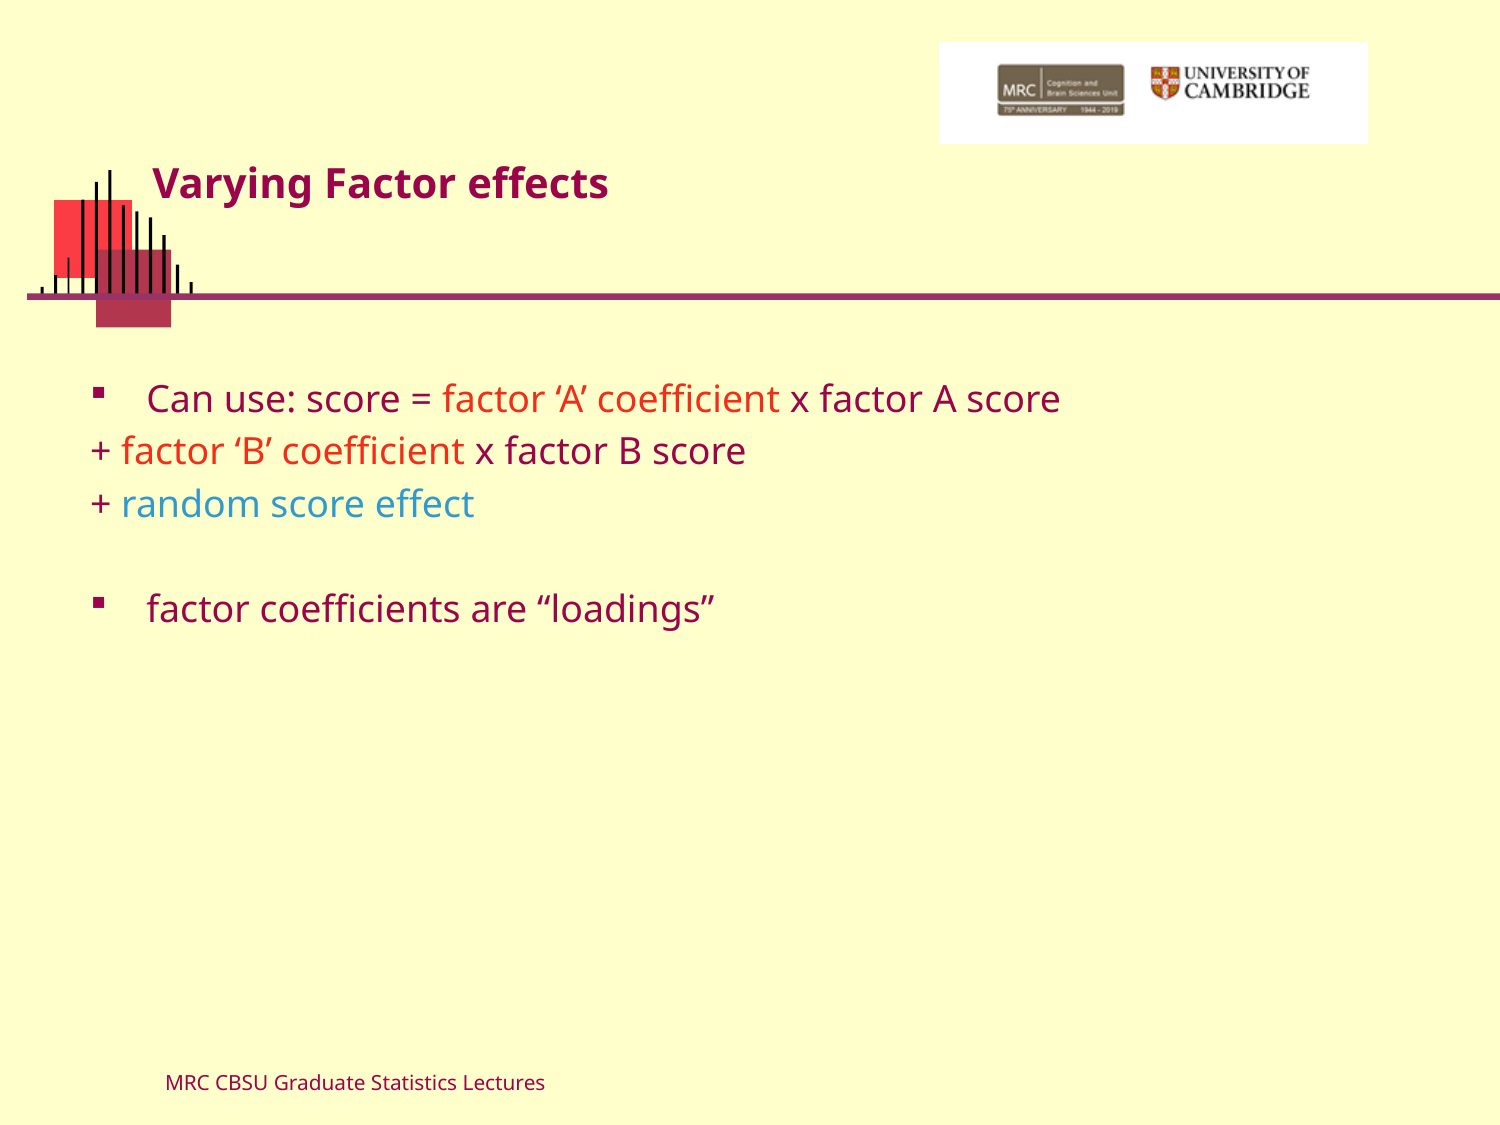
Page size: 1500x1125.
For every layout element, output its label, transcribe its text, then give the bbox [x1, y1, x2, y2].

title Varying Factor effects [137, 137, 988, 233]
picture [939, 42, 1368, 144]
footer MRC CBSU Graduate Statistics Lectures [149, 1062, 988, 1101]
list Can use: score = factor ‘A’ coefficient x factor A score + factor ‘B’ coefficient x factor B score + random score effect factor coefficients are “loadings” [75, 262, 1425, 1038]
